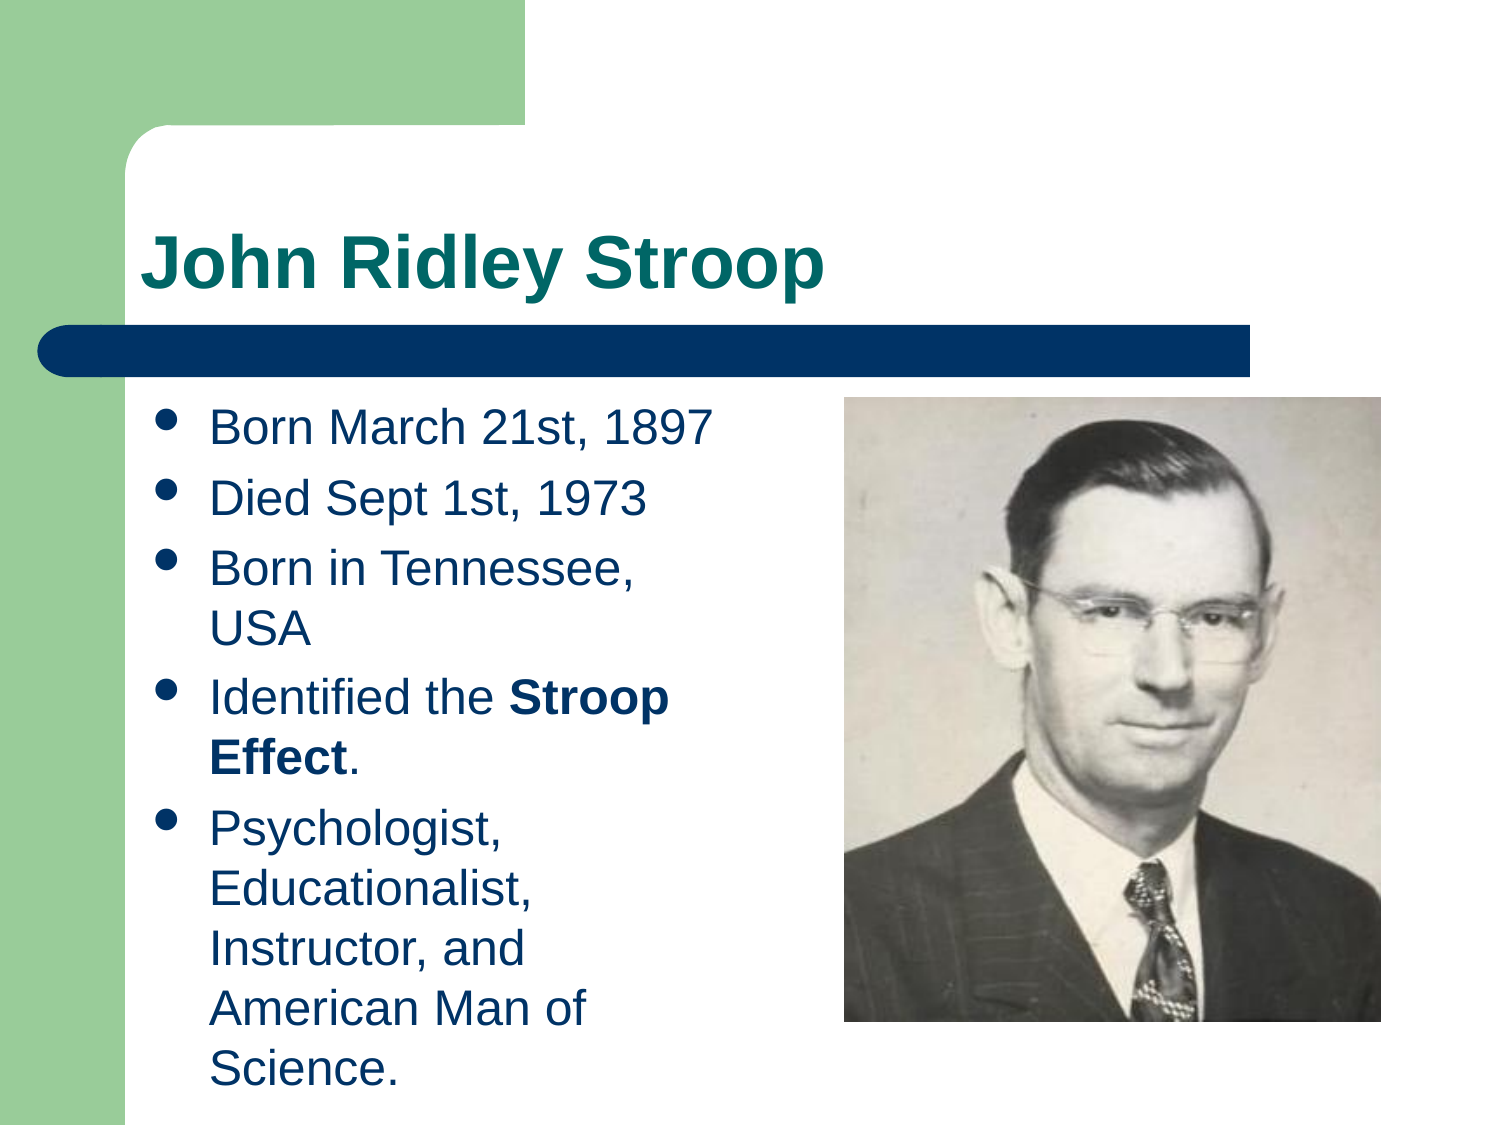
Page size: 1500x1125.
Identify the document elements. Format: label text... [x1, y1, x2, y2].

title John Ridley Stroop [124, 124, 1426, 313]
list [844, 396, 1381, 1022]
list Born March 21st, 1897 Died Sept 1st, 1973 Born in Tennessee, USA Identified the Stroop Effect. Psychologist, Educationalist, Instructor, and American Man of Science. [137, 387, 757, 999]
